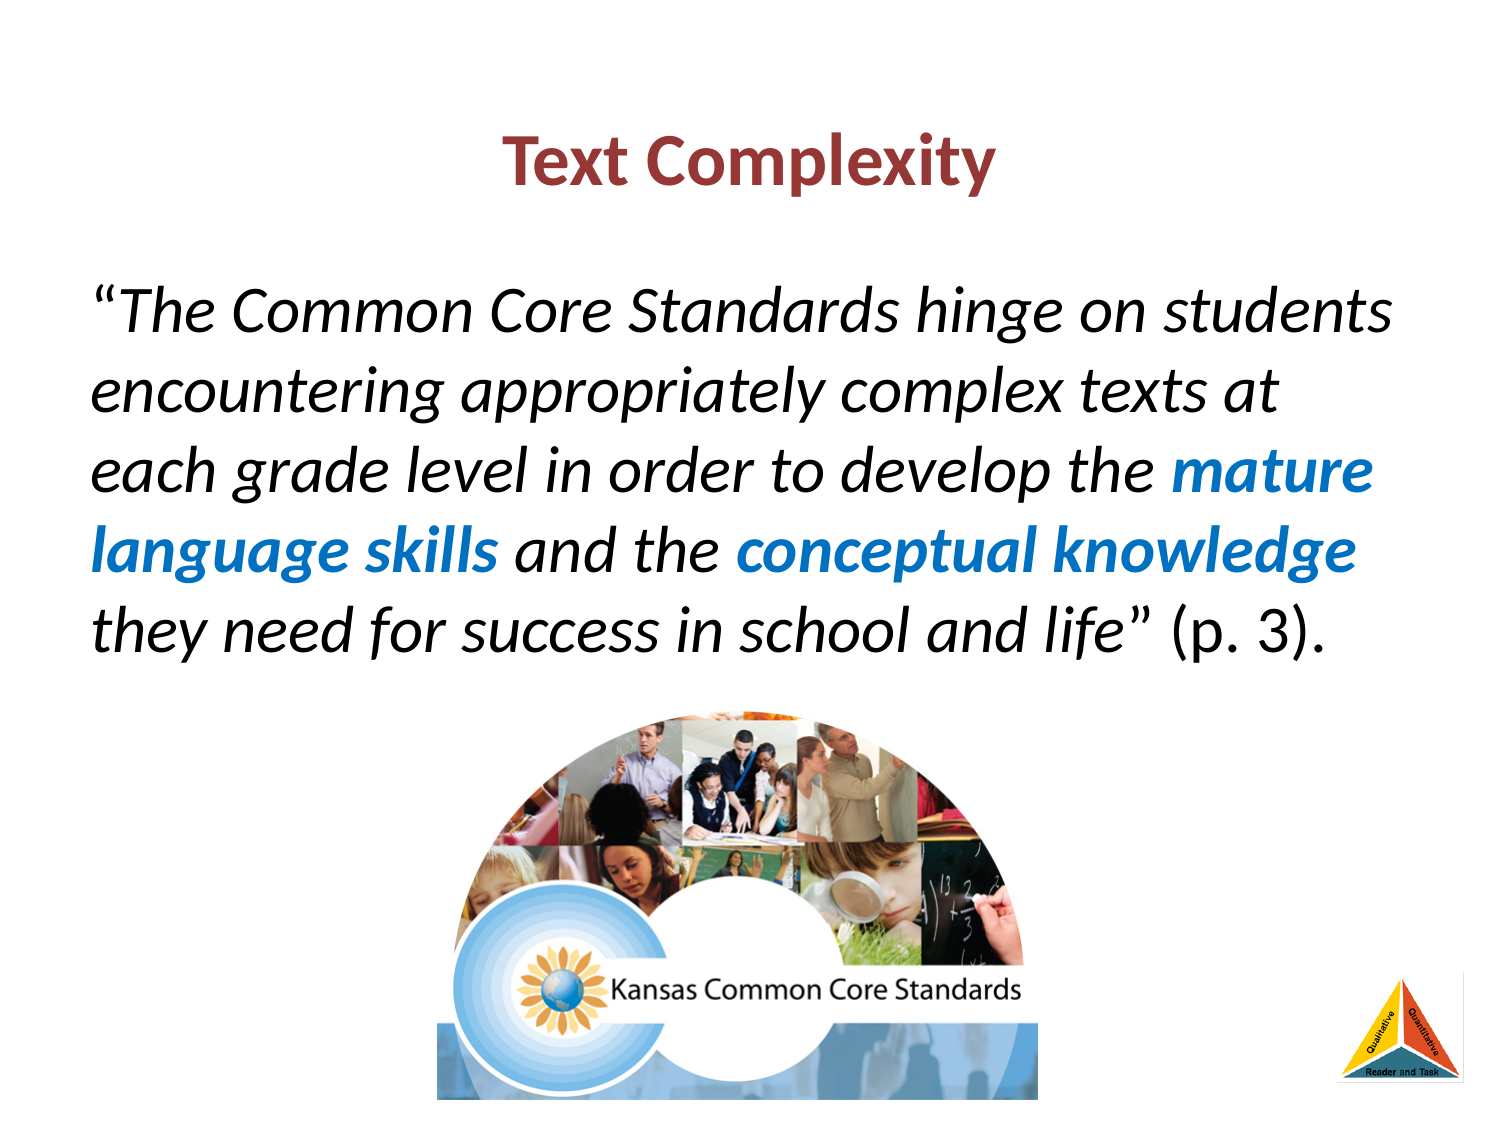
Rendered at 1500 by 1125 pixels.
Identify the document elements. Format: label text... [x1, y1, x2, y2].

list “The Common Core Standards hinge on students encountering appropriately complex texts at each grade level in order to develop the mature language skills and the conceptual knowledge they need for success in school and life” (p. 3). [75, 257, 1425, 973]
title Text Complexity [0, 50, 1500, 261]
picture [437, 699, 1038, 1101]
picture [1337, 971, 1464, 1083]
